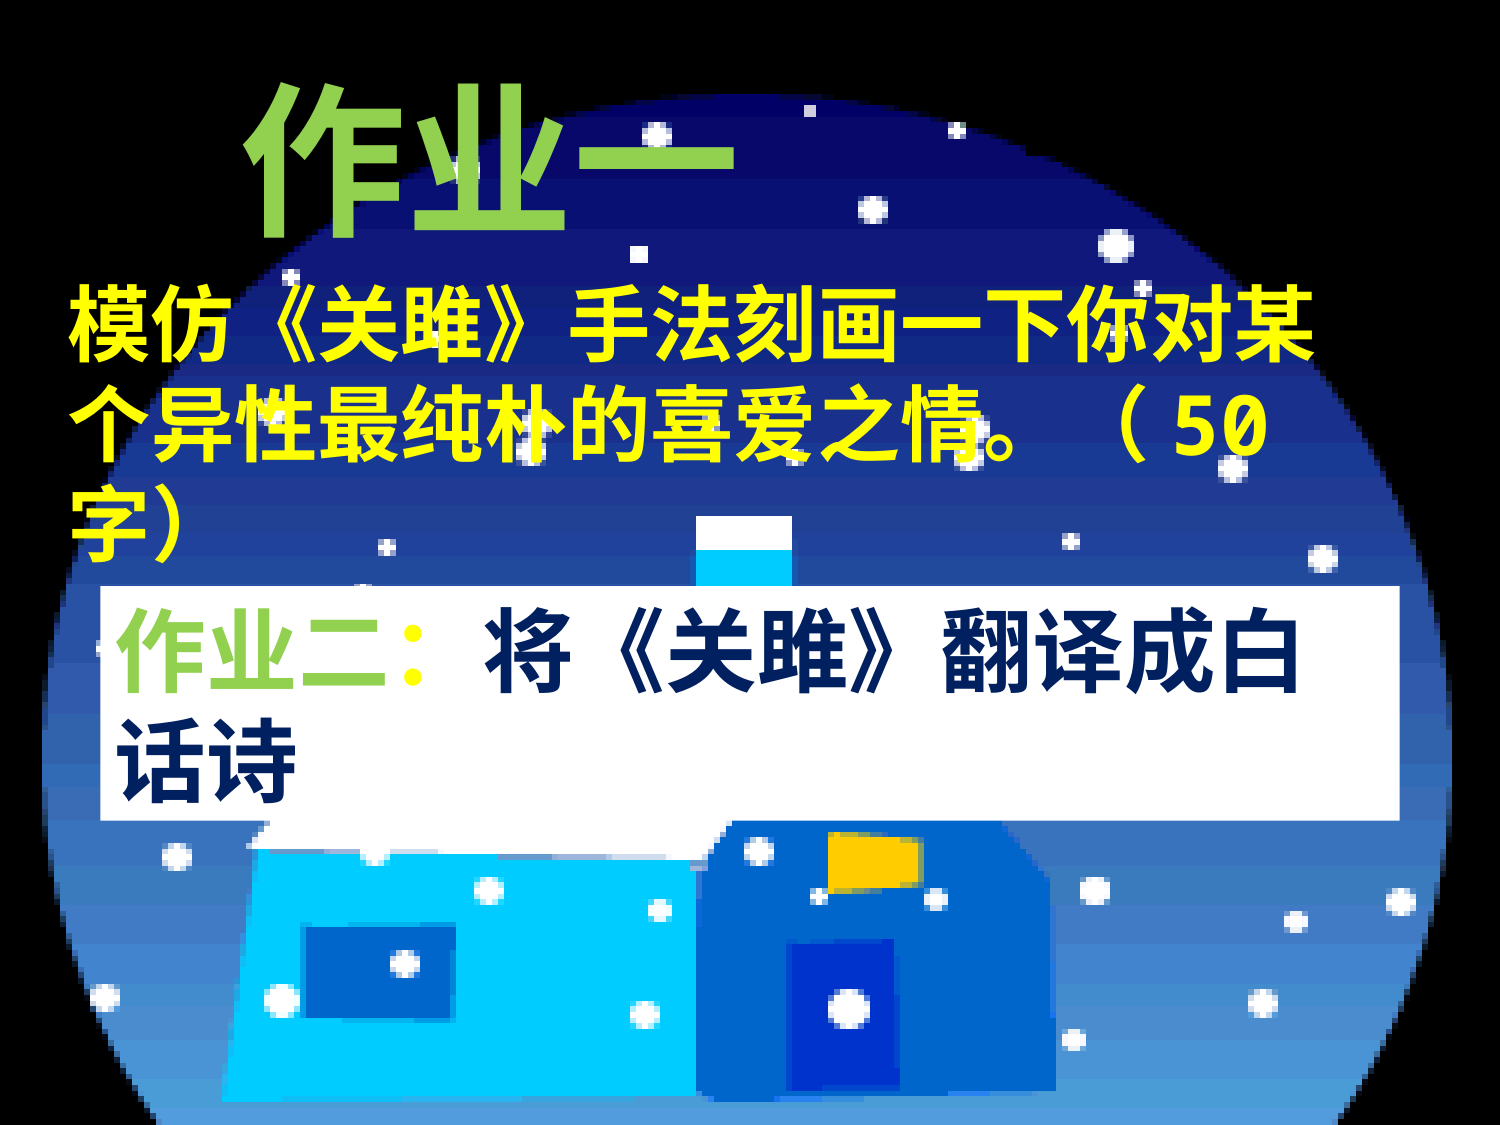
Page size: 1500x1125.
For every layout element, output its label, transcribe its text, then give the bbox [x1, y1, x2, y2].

text_box 作业二：将《关雎》翻译成白话诗 [100, 586, 1400, 821]
picture [0, 0, 1500, 1125]
text_box 作业一 [224, 49, 1263, 264]
text_box 模仿《关雎》手法刻画一下你对某个异性最纯朴的喜爱之情。（50字） [53, 264, 1379, 580]
